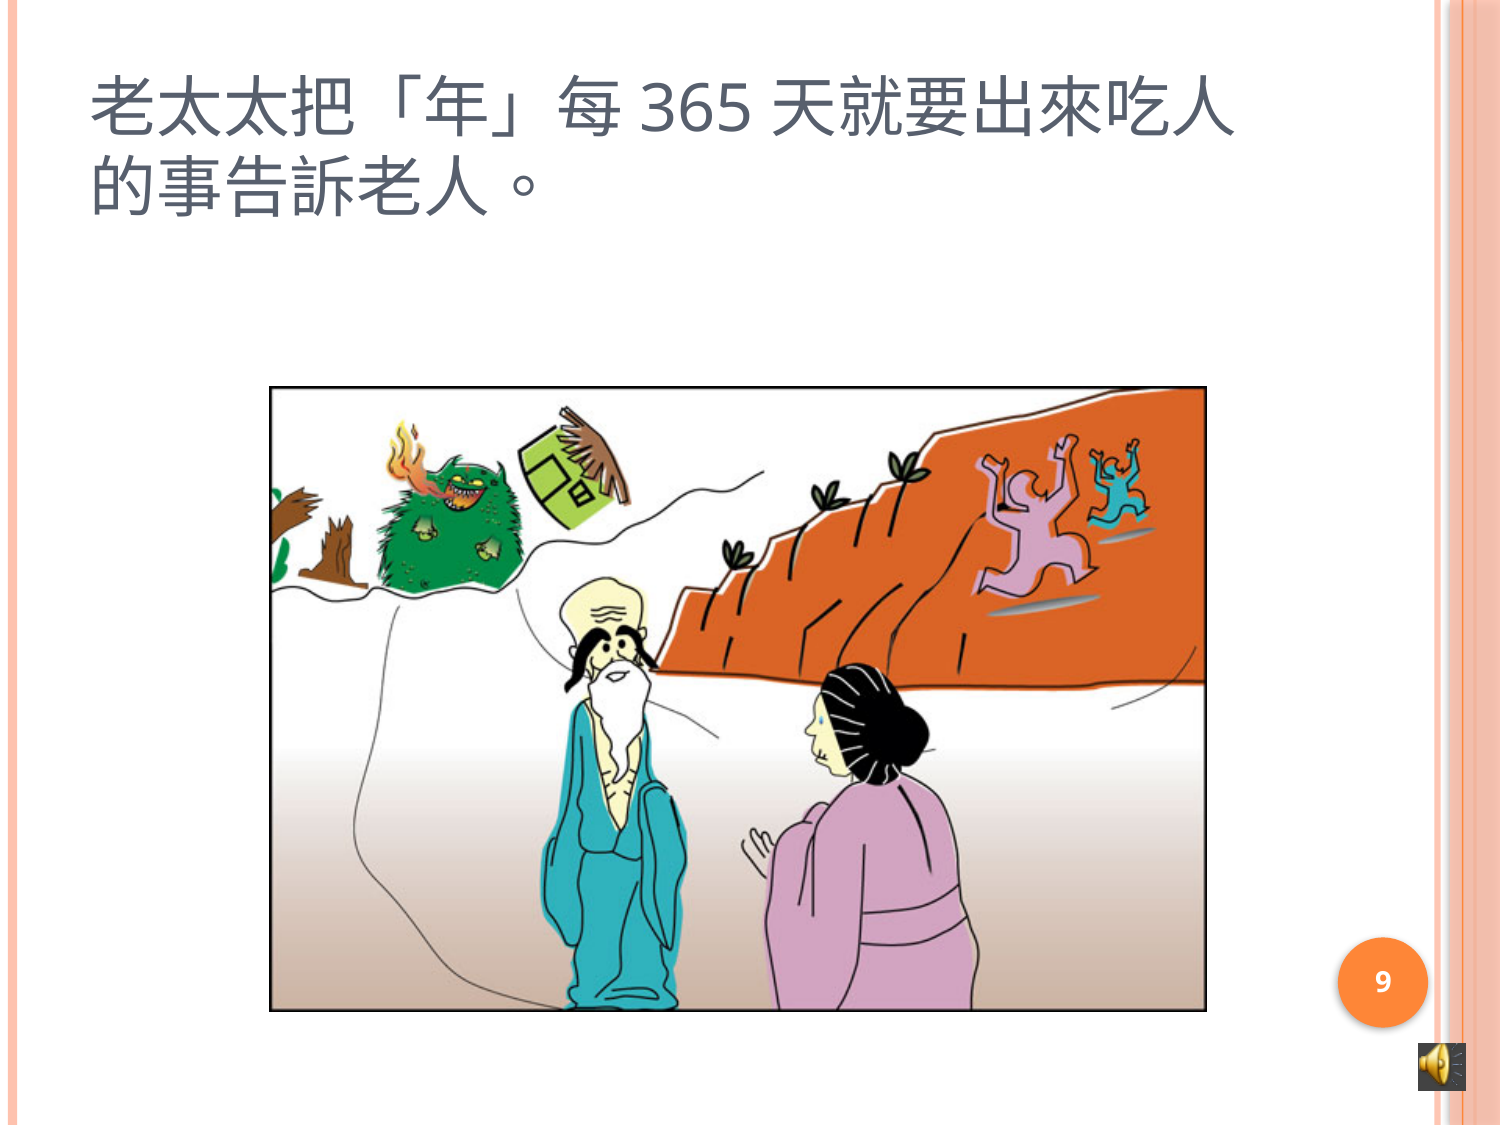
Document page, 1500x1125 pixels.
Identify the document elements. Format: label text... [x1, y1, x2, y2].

picture [1416, 1041, 1468, 1093]
title 老太太把「年」每365天就要出來吃人的事告訴老人。 [75, 45, 1300, 233]
slide_number 9 [1333, 940, 1434, 1026]
picture [268, 386, 1208, 1013]
